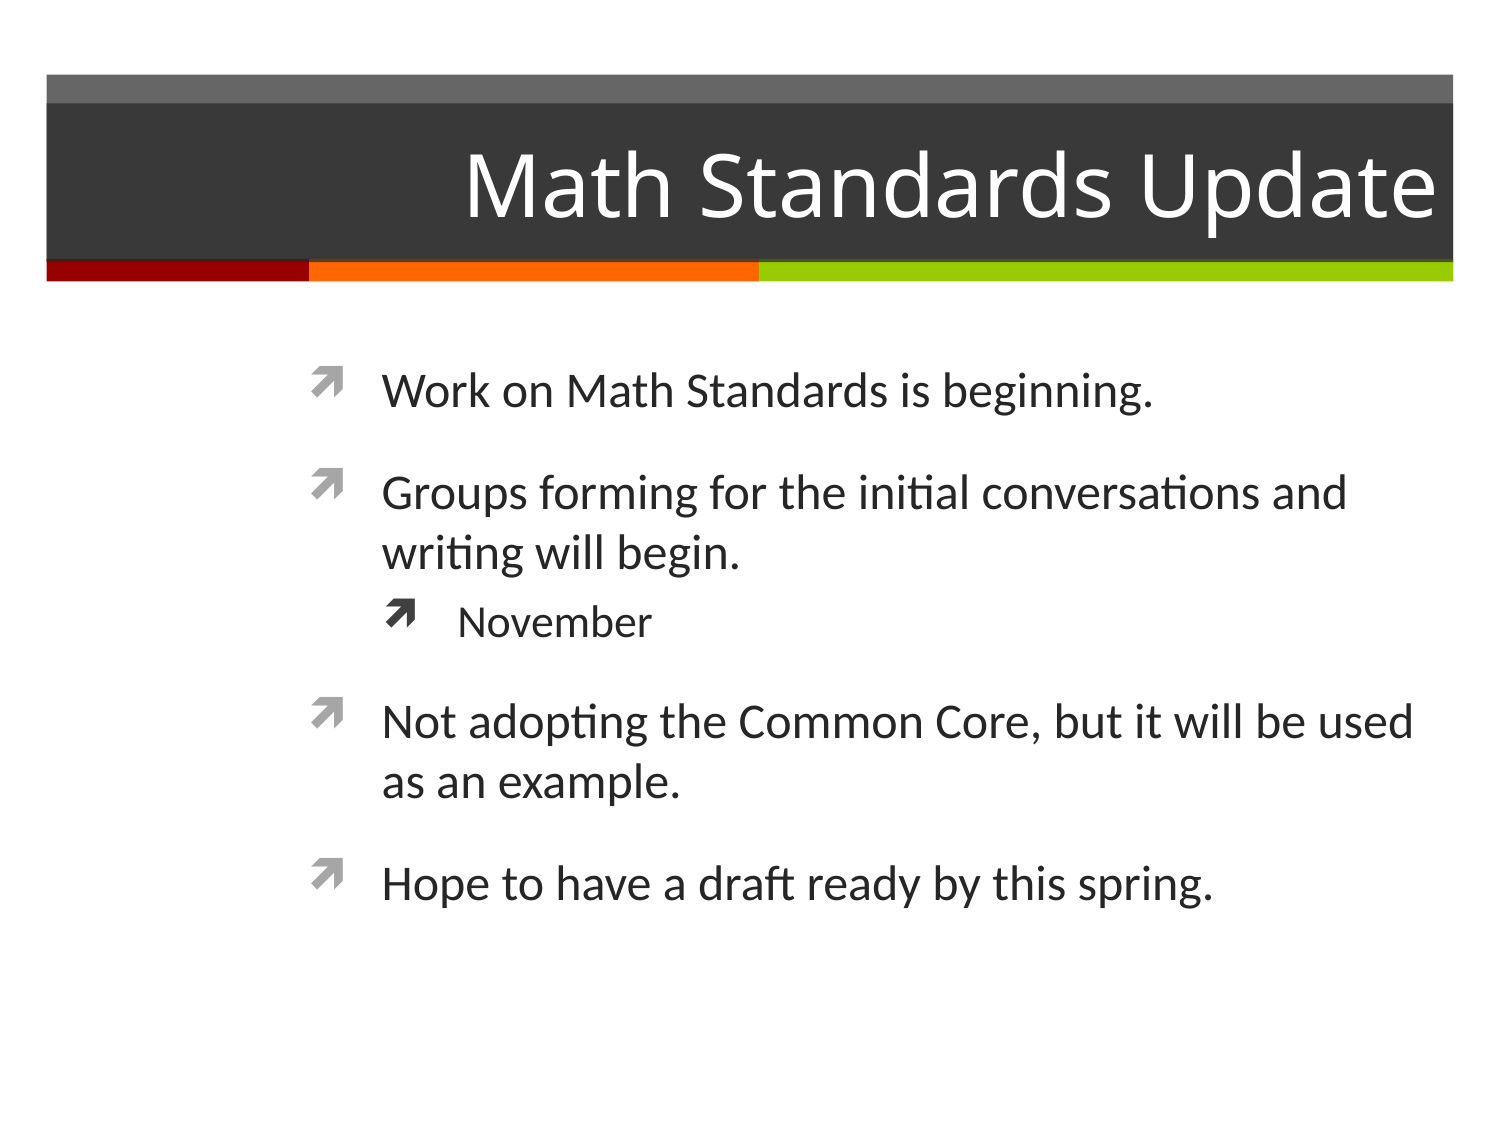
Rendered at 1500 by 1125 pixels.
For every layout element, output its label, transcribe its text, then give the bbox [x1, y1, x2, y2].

title Math Standards Update [46, 103, 1454, 263]
list Work on Math Standards is beginning. Groups forming for the initial conversations and writing will begin. November Not adopting the Common Core, but it will be used as an example. Hope to have a draft ready by this spring. [292, 350, 1454, 1005]
